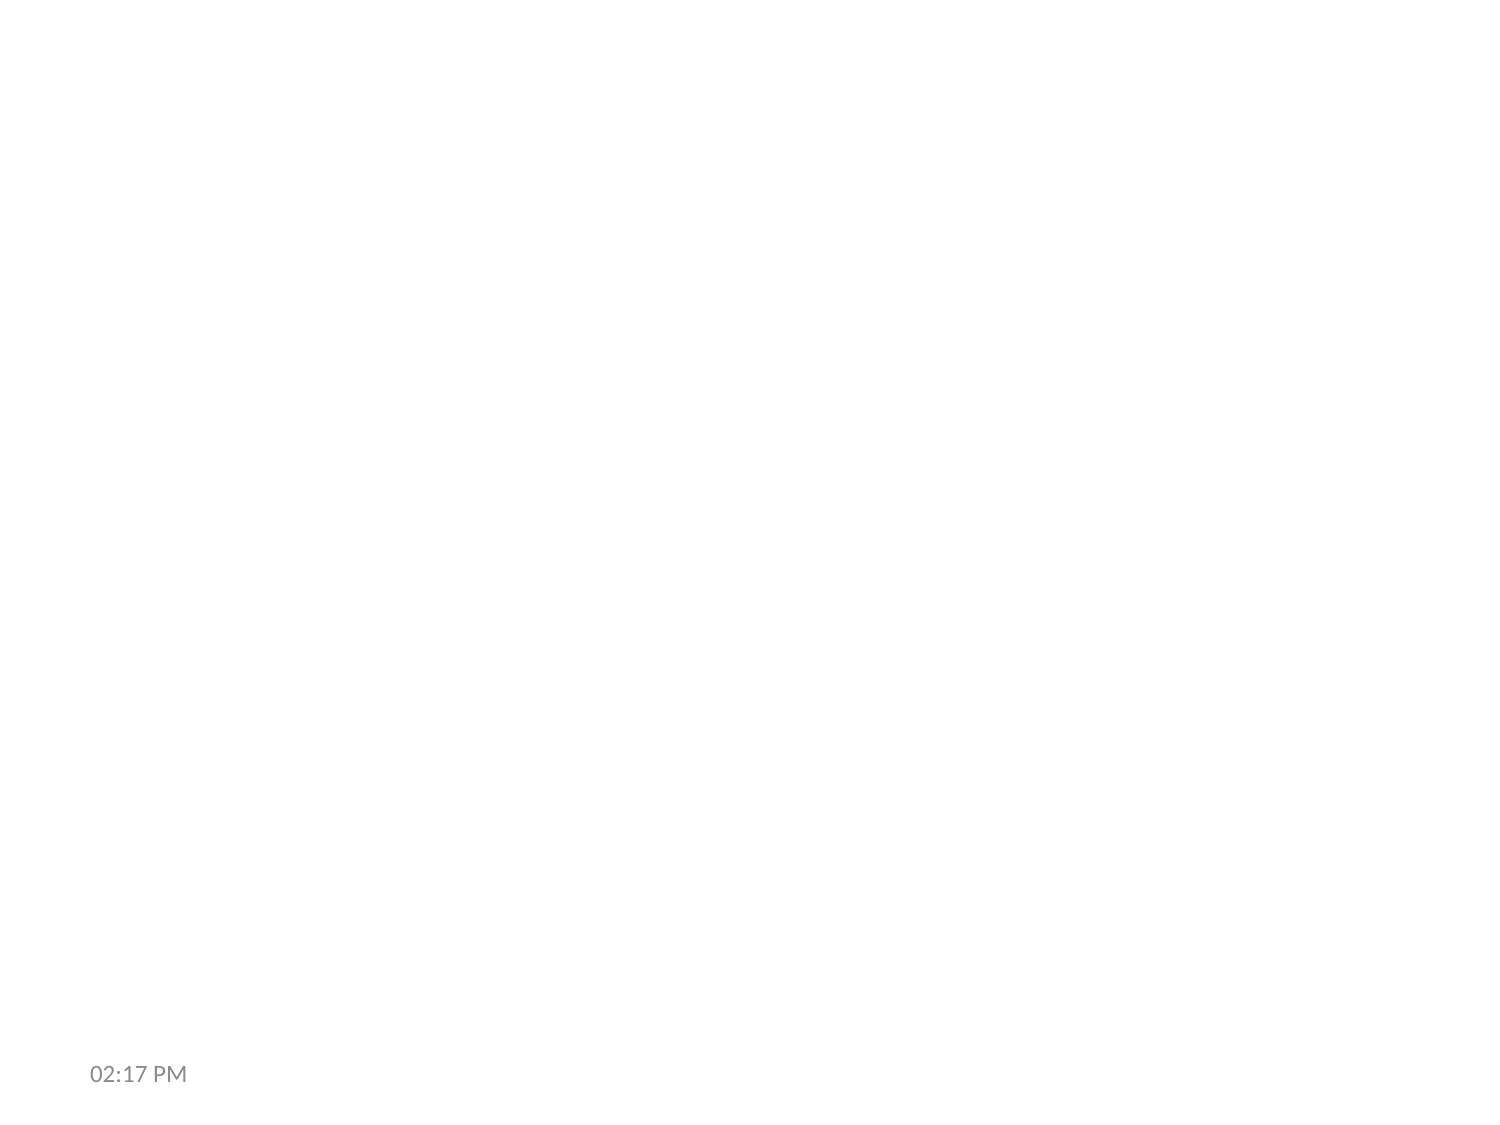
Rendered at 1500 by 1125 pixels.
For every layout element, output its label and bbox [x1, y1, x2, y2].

slide_number [75, 1042, 425, 1103]
